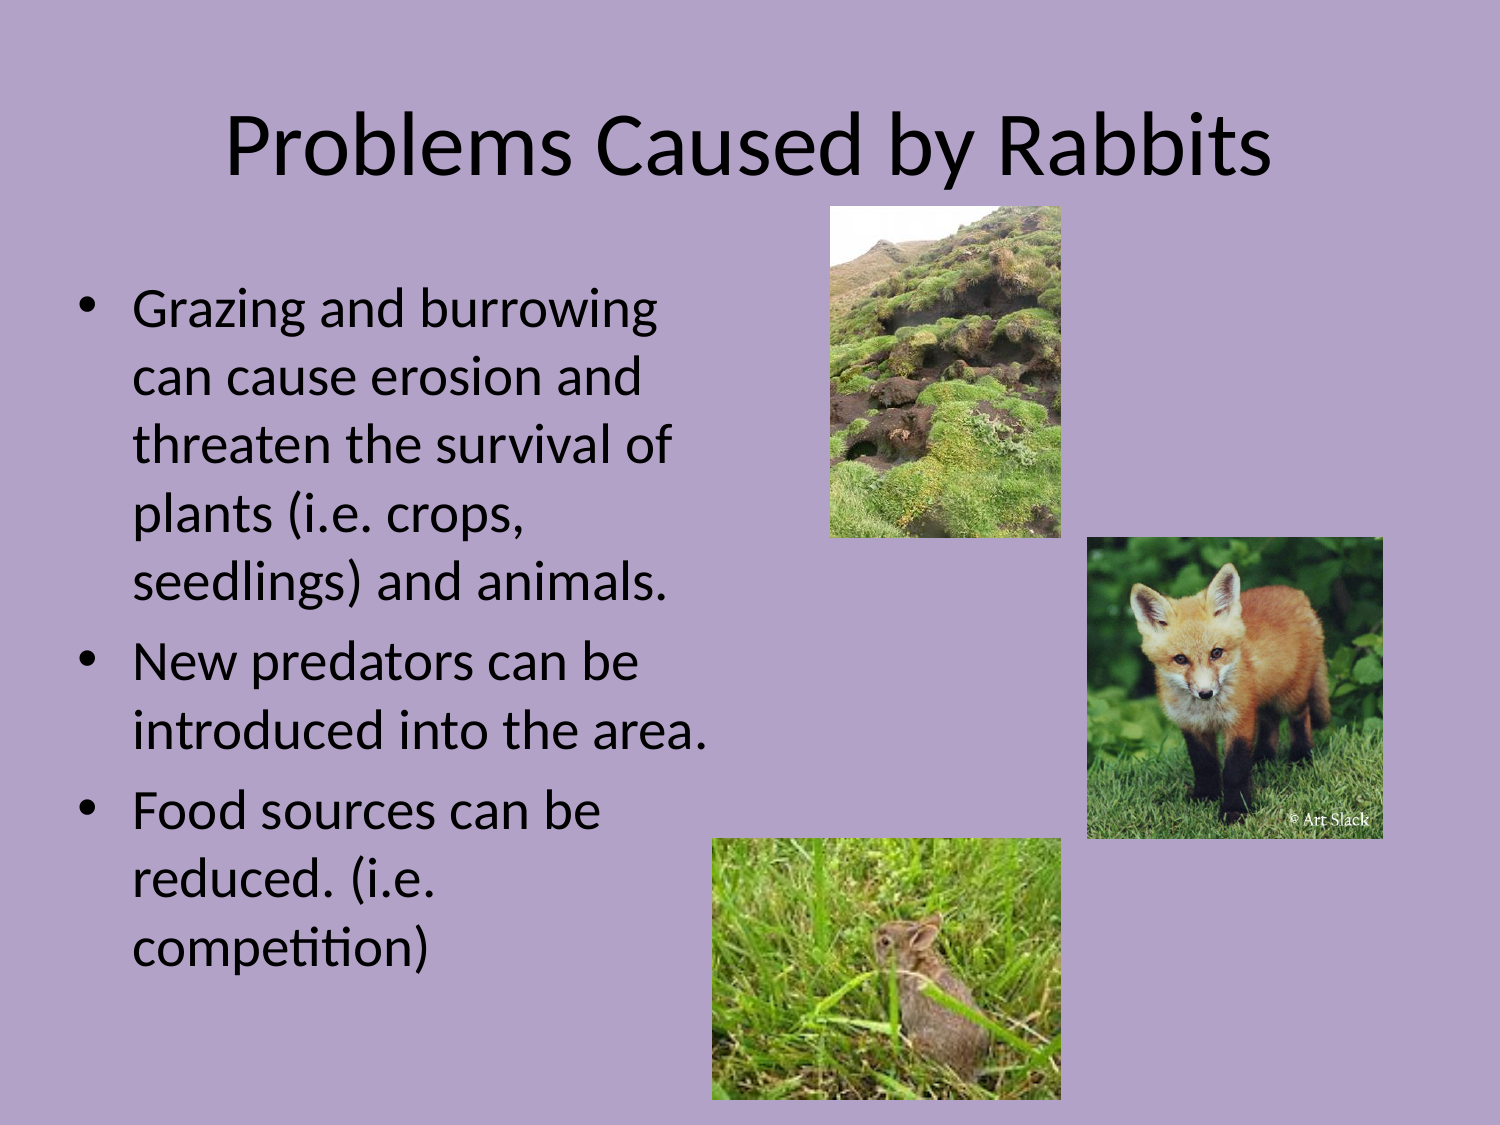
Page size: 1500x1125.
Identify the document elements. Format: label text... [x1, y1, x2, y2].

title Problems Caused by Rabbits [75, 45, 1425, 233]
picture [829, 206, 1061, 538]
picture [712, 838, 1061, 1101]
list Grazing and burrowing can cause erosion and threaten the survival of plants (i.e. crops, seedlings) and animals. New predators can be introduced into the area. Food sources can be reduced. (i.e. competition) [62, 262, 725, 1005]
picture [1087, 537, 1384, 840]
